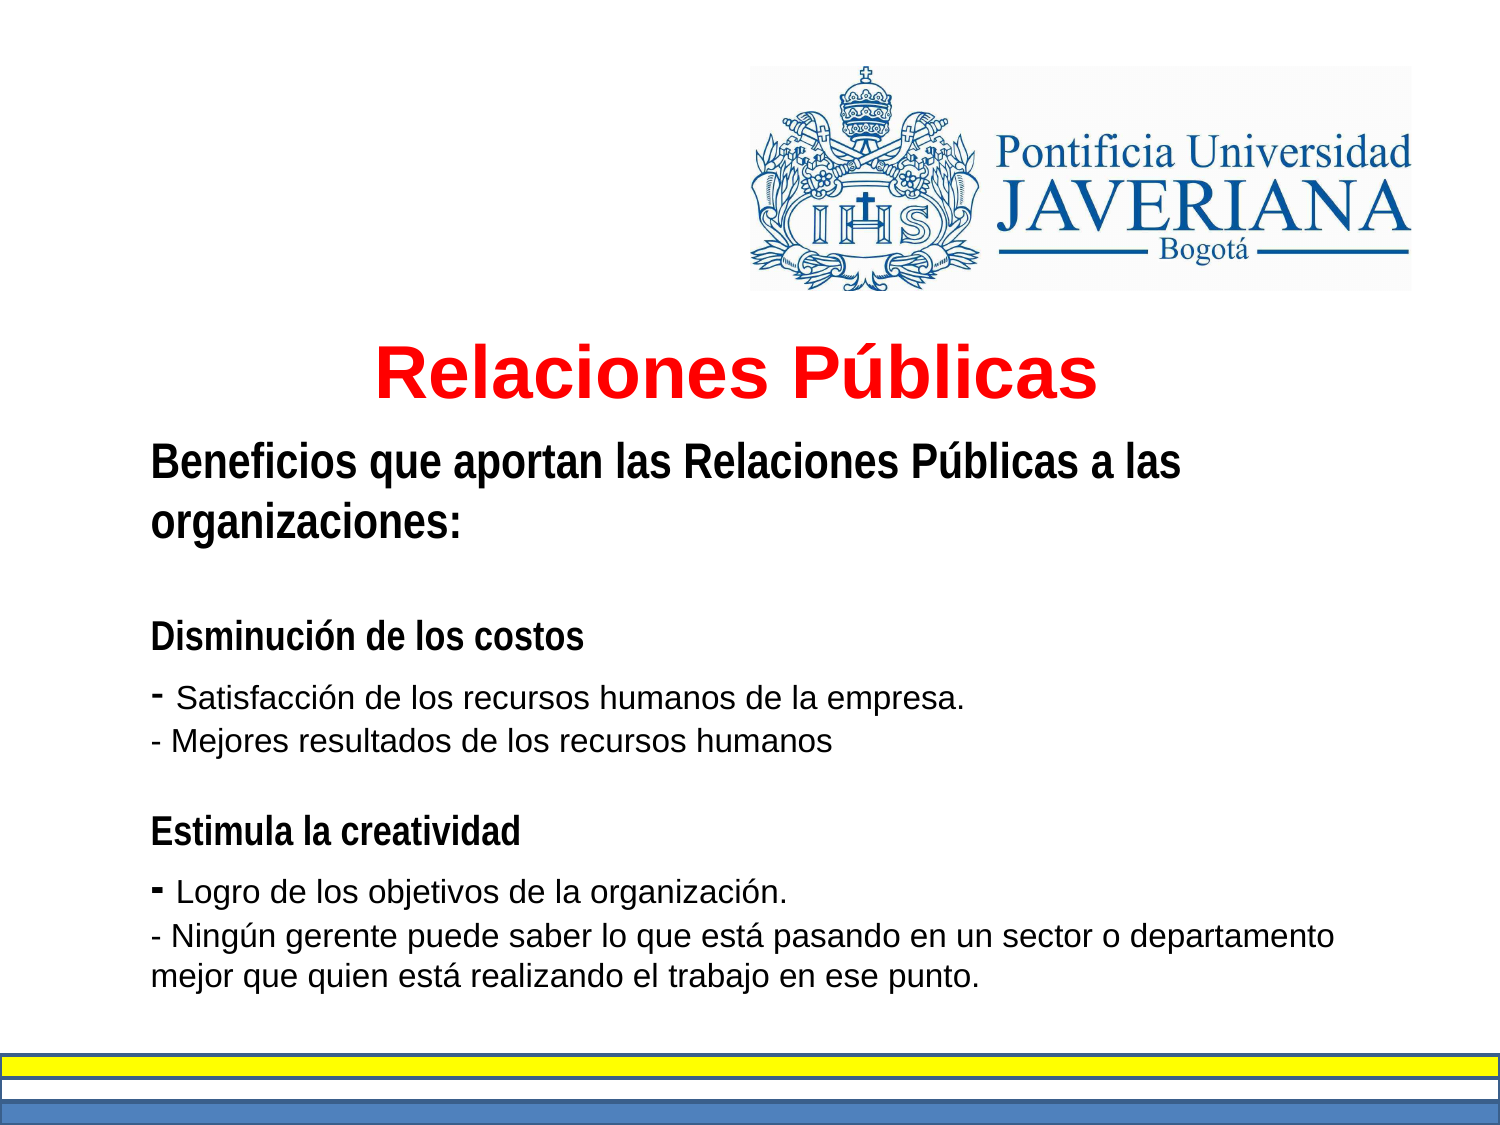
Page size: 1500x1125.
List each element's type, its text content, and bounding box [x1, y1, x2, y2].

text_box [1402, 1053, 1500, 1076]
picture [749, 66, 1412, 291]
text_box Beneficios que aportan las Relaciones Públicas a las organizaciones: Disminución de los costos - Satisfacción de los recursos humanos de la empresa. - Mejores resultados de los recursos humanos Estimula la creatividad - Logro de los objetivos de la organización. - Ningún gerente puede saber lo que está pasando en un sector o departamento mejor que quien está realizando el trabajo en ese punto. [135, 361, 1402, 1092]
text_box [0, 1053, 135, 1076]
text_box [0, 1076, 1500, 1104]
text_box Relaciones Públicas [360, 316, 1309, 361]
text_box [0, 1104, 1500, 1125]
